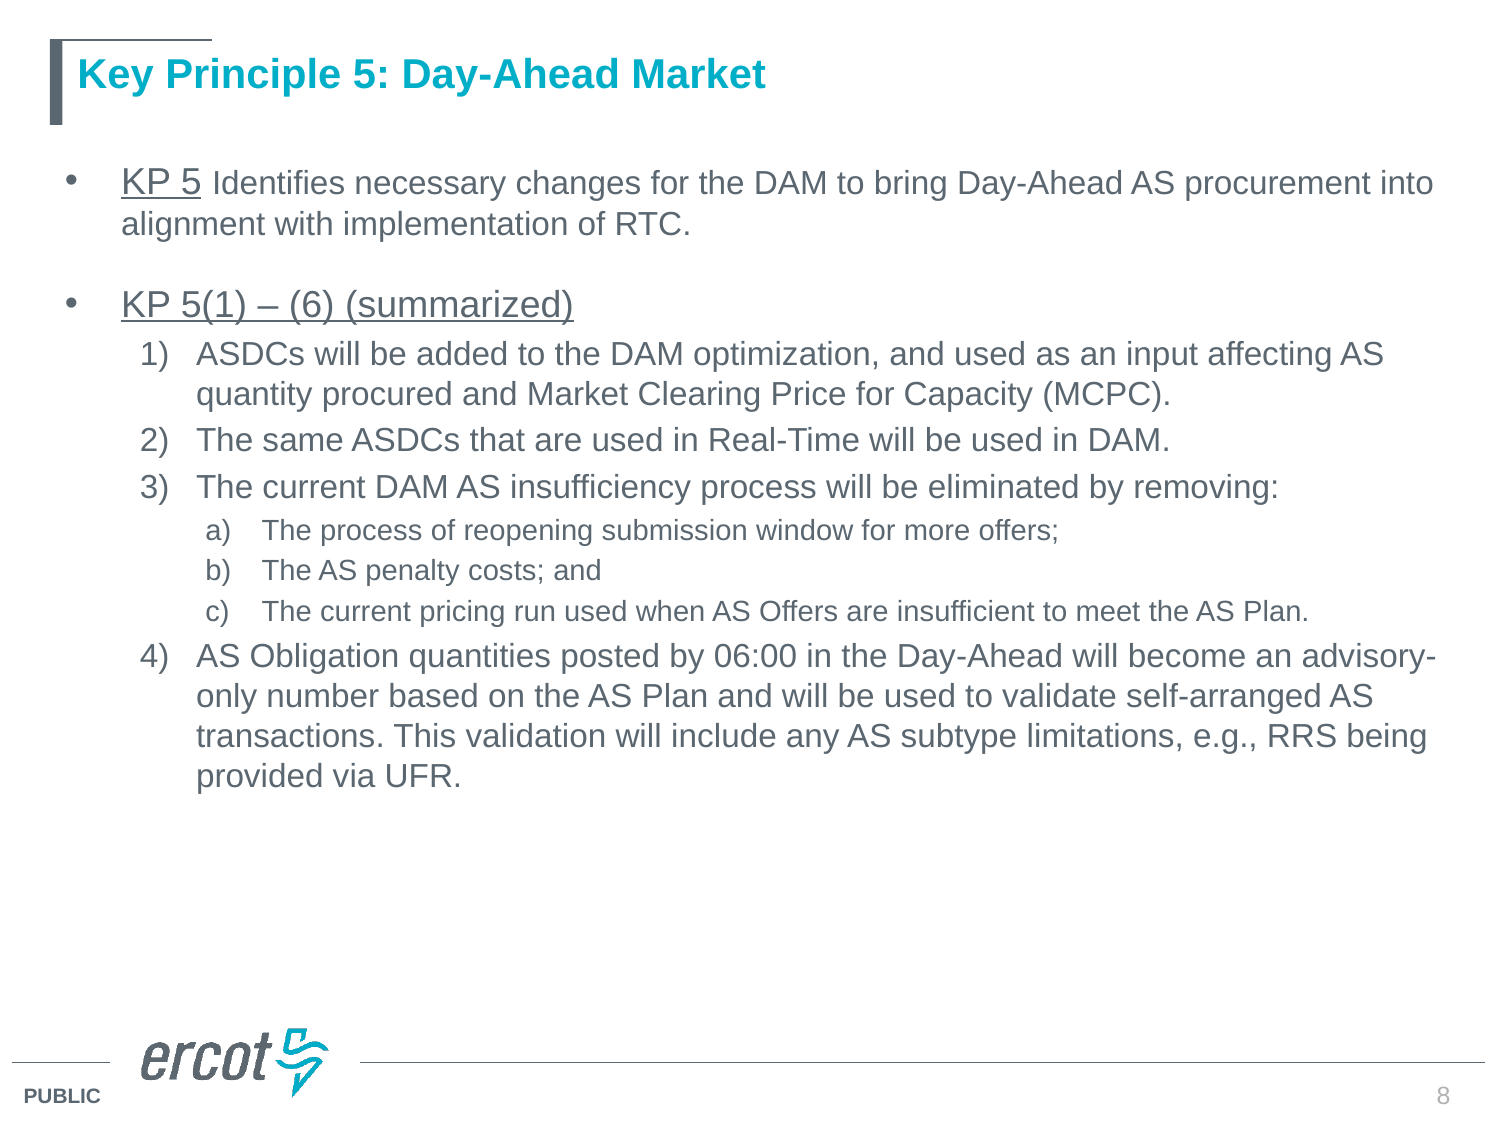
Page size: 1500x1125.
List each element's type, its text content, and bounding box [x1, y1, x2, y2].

slide_number 8 [1400, 1076, 1488, 1113]
list KP 5 Identifies necessary changes for the DAM to bring Day-Ahead AS procurement into alignment with implementation of RTC. KP 5(1) – (6) (summarized) ASDCs will be added to the DAM optimization, and used as an input affecting AS quantity procured and Market Clearing Price for Capacity (MCPC). The same ASDCs that are used in Real-Time will be used in DAM. The current DAM AS insufficiency process will be eliminated by removing: The process of reopening submission window for more offers; The AS penalty costs; and The current pricing run used when AS Offers are insufficient to meet the AS Plan. AS Obligation quantities posted by 06:00 in the Day-Ahead will become an advisory-only number based on the AS Plan and will be used to validate self-arranged AS transactions. This validation will include any AS subtype limitations, e.g., RRS being provided via UFR. [50, 149, 1475, 1038]
title Key Principle 5: Day-Ahead Market [62, 39, 1450, 149]
picture [137, 1038, 332, 1100]
